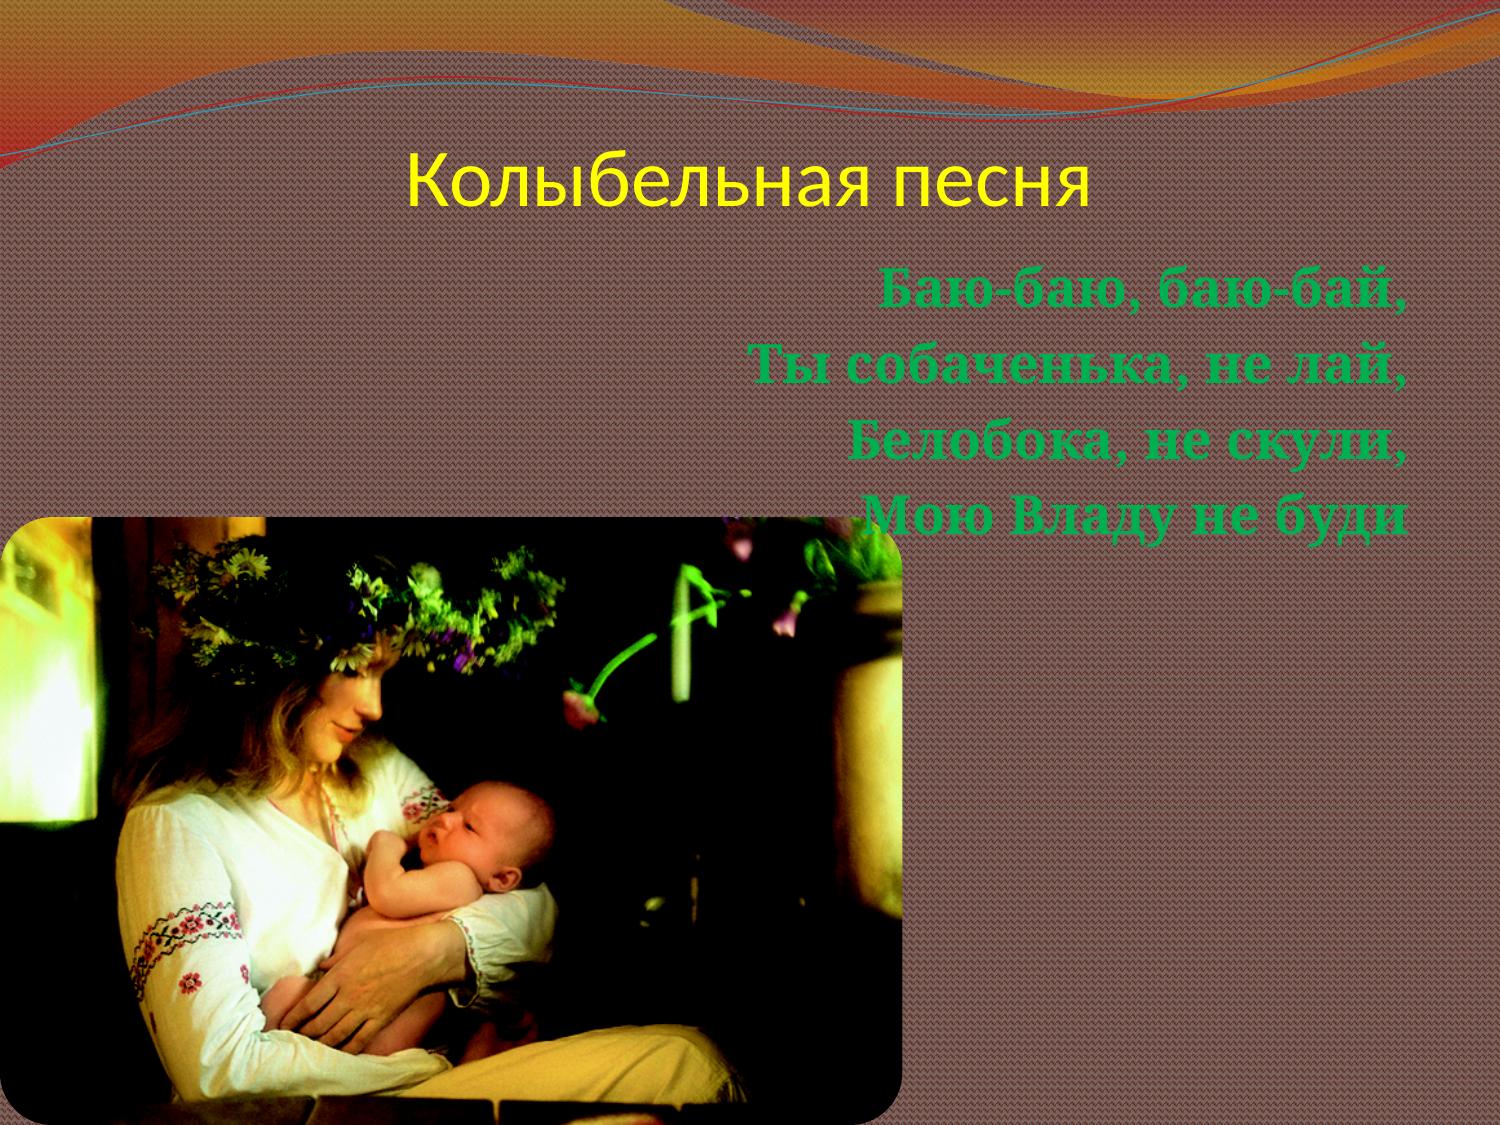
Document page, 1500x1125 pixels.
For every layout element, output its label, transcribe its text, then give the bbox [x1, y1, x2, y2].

title Колыбельная песня [74, 115, 1426, 223]
picture [0, 516, 903, 1125]
list Баю-баю, баю-бай, Ты собаченька, не лай, Белобока, не скули, Мою Владу не буди [74, 245, 1426, 809]
